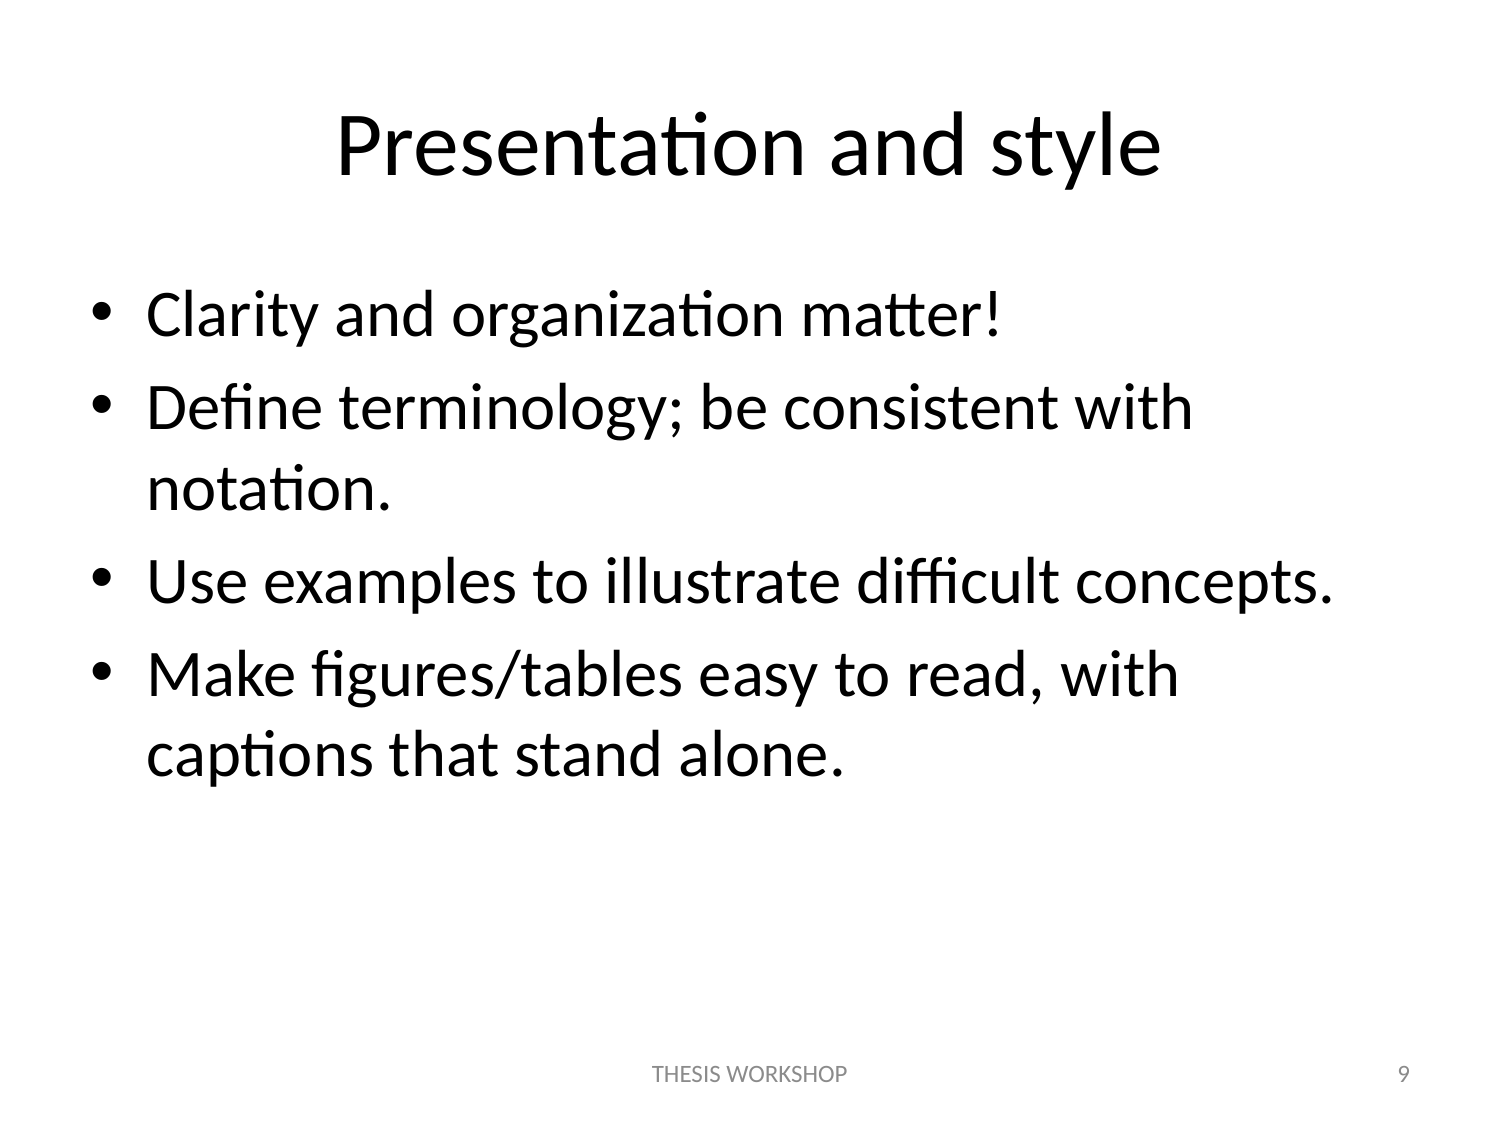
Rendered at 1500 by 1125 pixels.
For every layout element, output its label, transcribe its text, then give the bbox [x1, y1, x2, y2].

title Presentation and style [75, 45, 1425, 233]
footer THESIS WORKSHOP [512, 1042, 988, 1103]
list Clarity and organization matter! Define terminology; be consistent with notation. Use examples to illustrate difficult concepts. Make figures/tables easy to read, with captions that stand alone. [75, 262, 1425, 1005]
slide_number 9 [1074, 1042, 1425, 1103]
